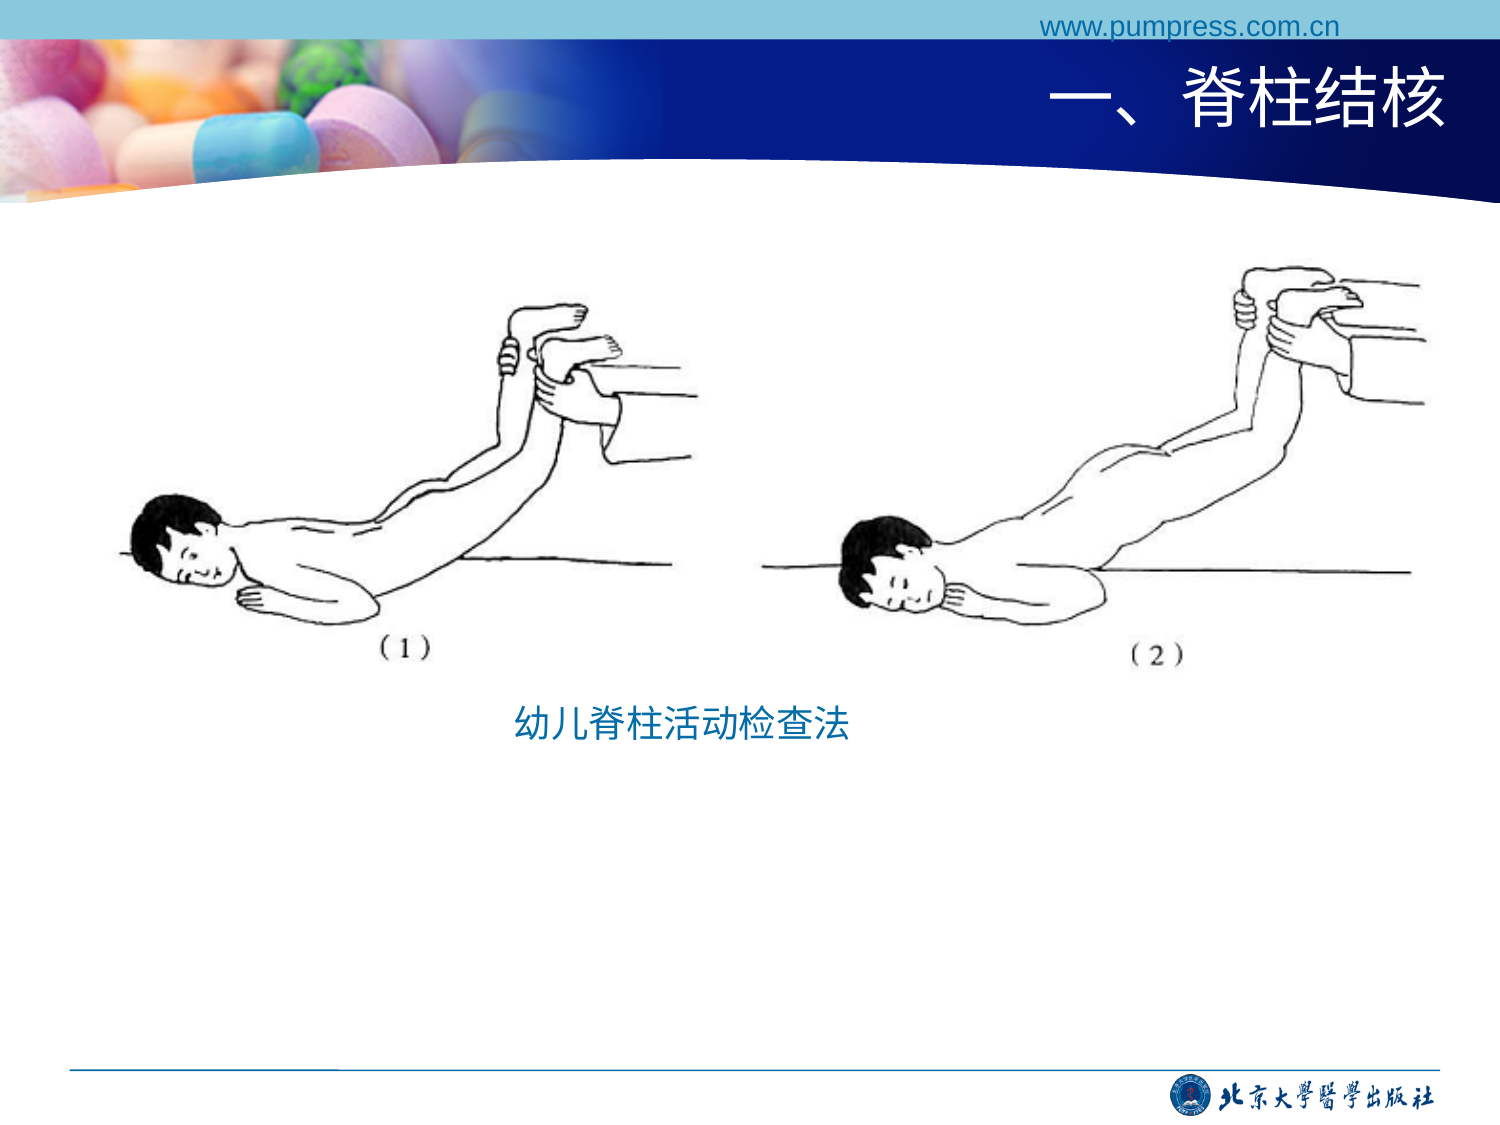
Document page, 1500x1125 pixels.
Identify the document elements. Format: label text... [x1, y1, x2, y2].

slide_number www.pumpress.com.cn [1025, 0, 1463, 38]
text_box 幼儿脊柱活动检查法 [499, 692, 867, 753]
picture [0, 40, 1500, 203]
title 一、脊柱结核 [137, 49, 1463, 143]
picture [1170, 1074, 1436, 1118]
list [29, 243, 1448, 681]
